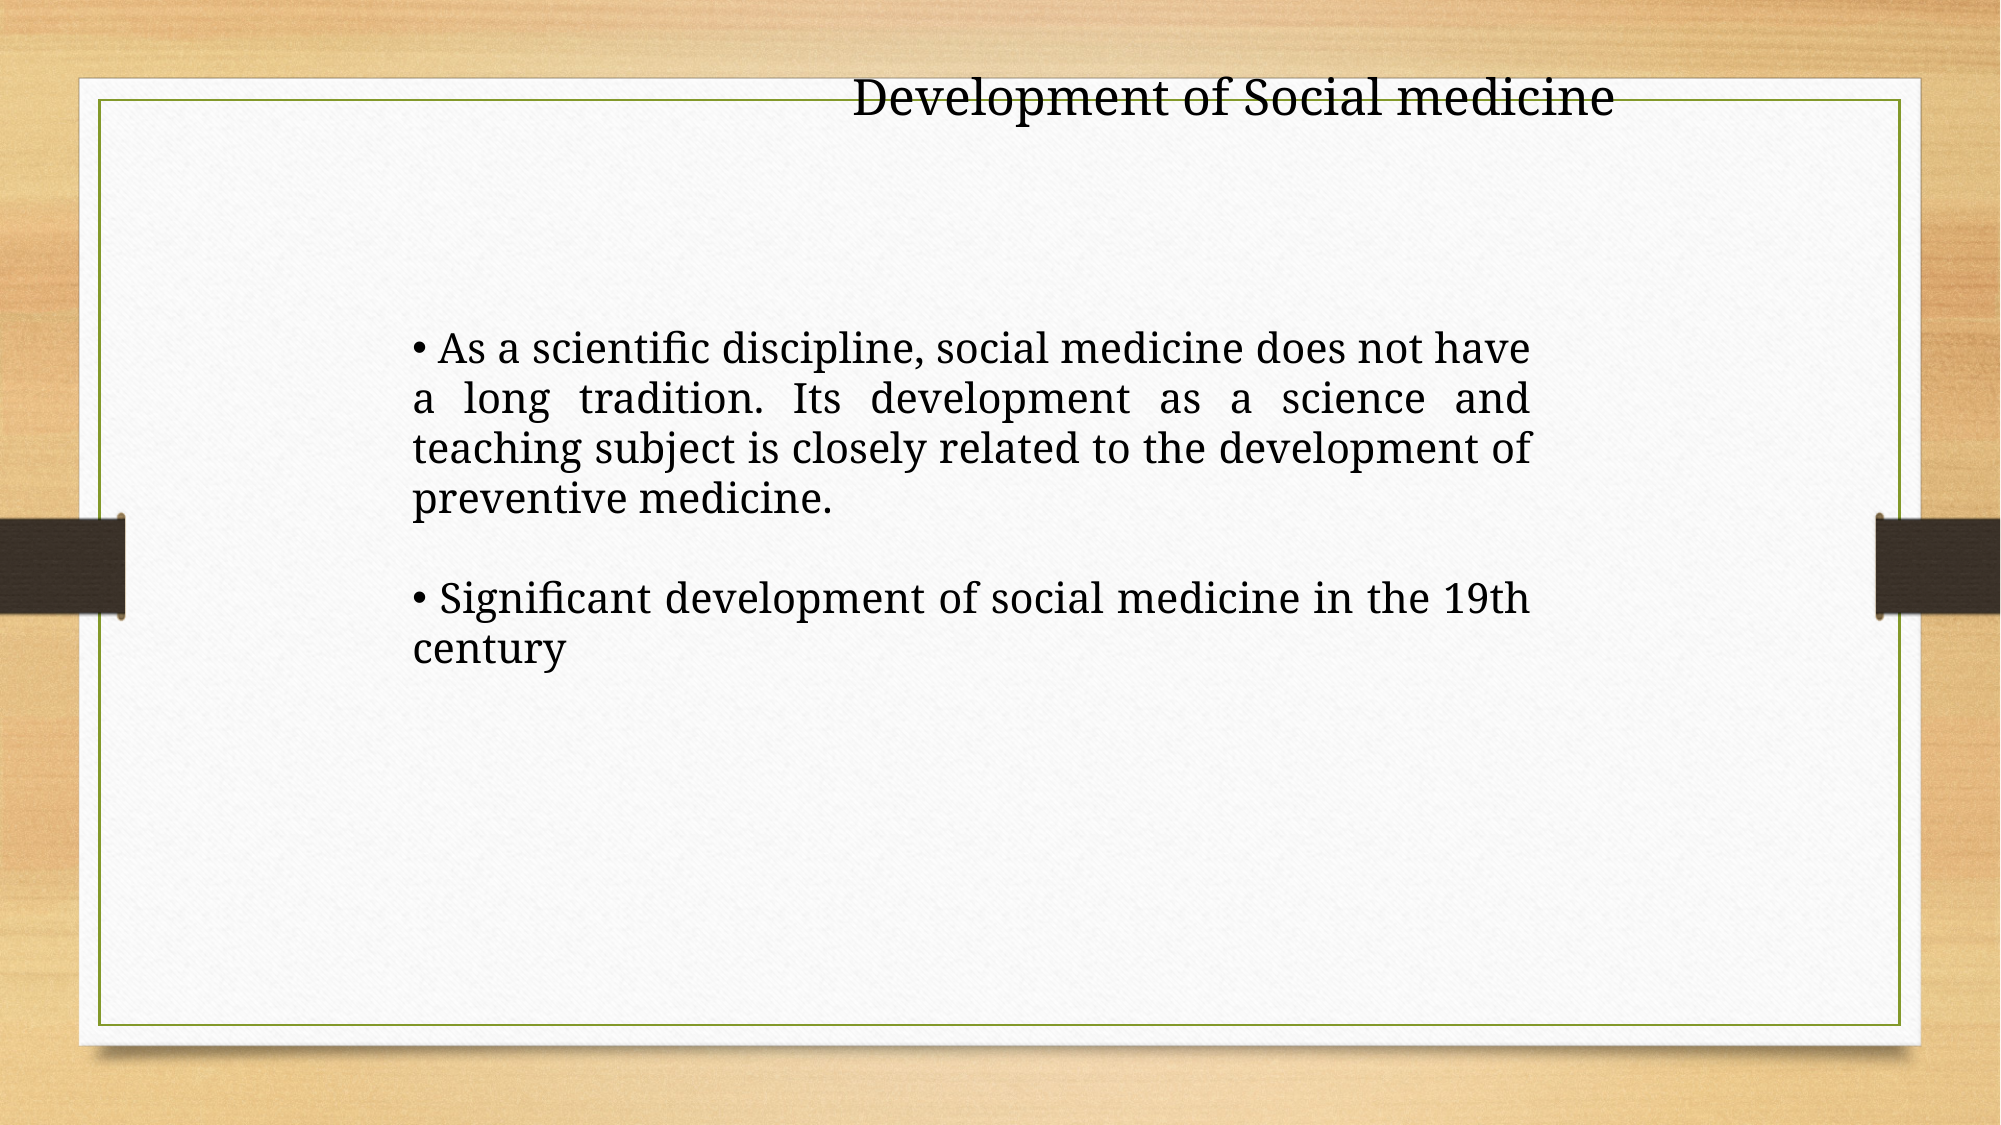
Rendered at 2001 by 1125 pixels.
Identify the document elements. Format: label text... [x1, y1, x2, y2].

text_box Development of Social medicine [413, 58, 1645, 134]
text_box As a scientific discipline, social medicine does not have a long tradition. Its development as a science and teaching subject is closely related to the development of preventive medicine. Significant development of social medicine in the 19th century [397, 314, 1546, 880]
picture [0, 0, 2001, 1125]
